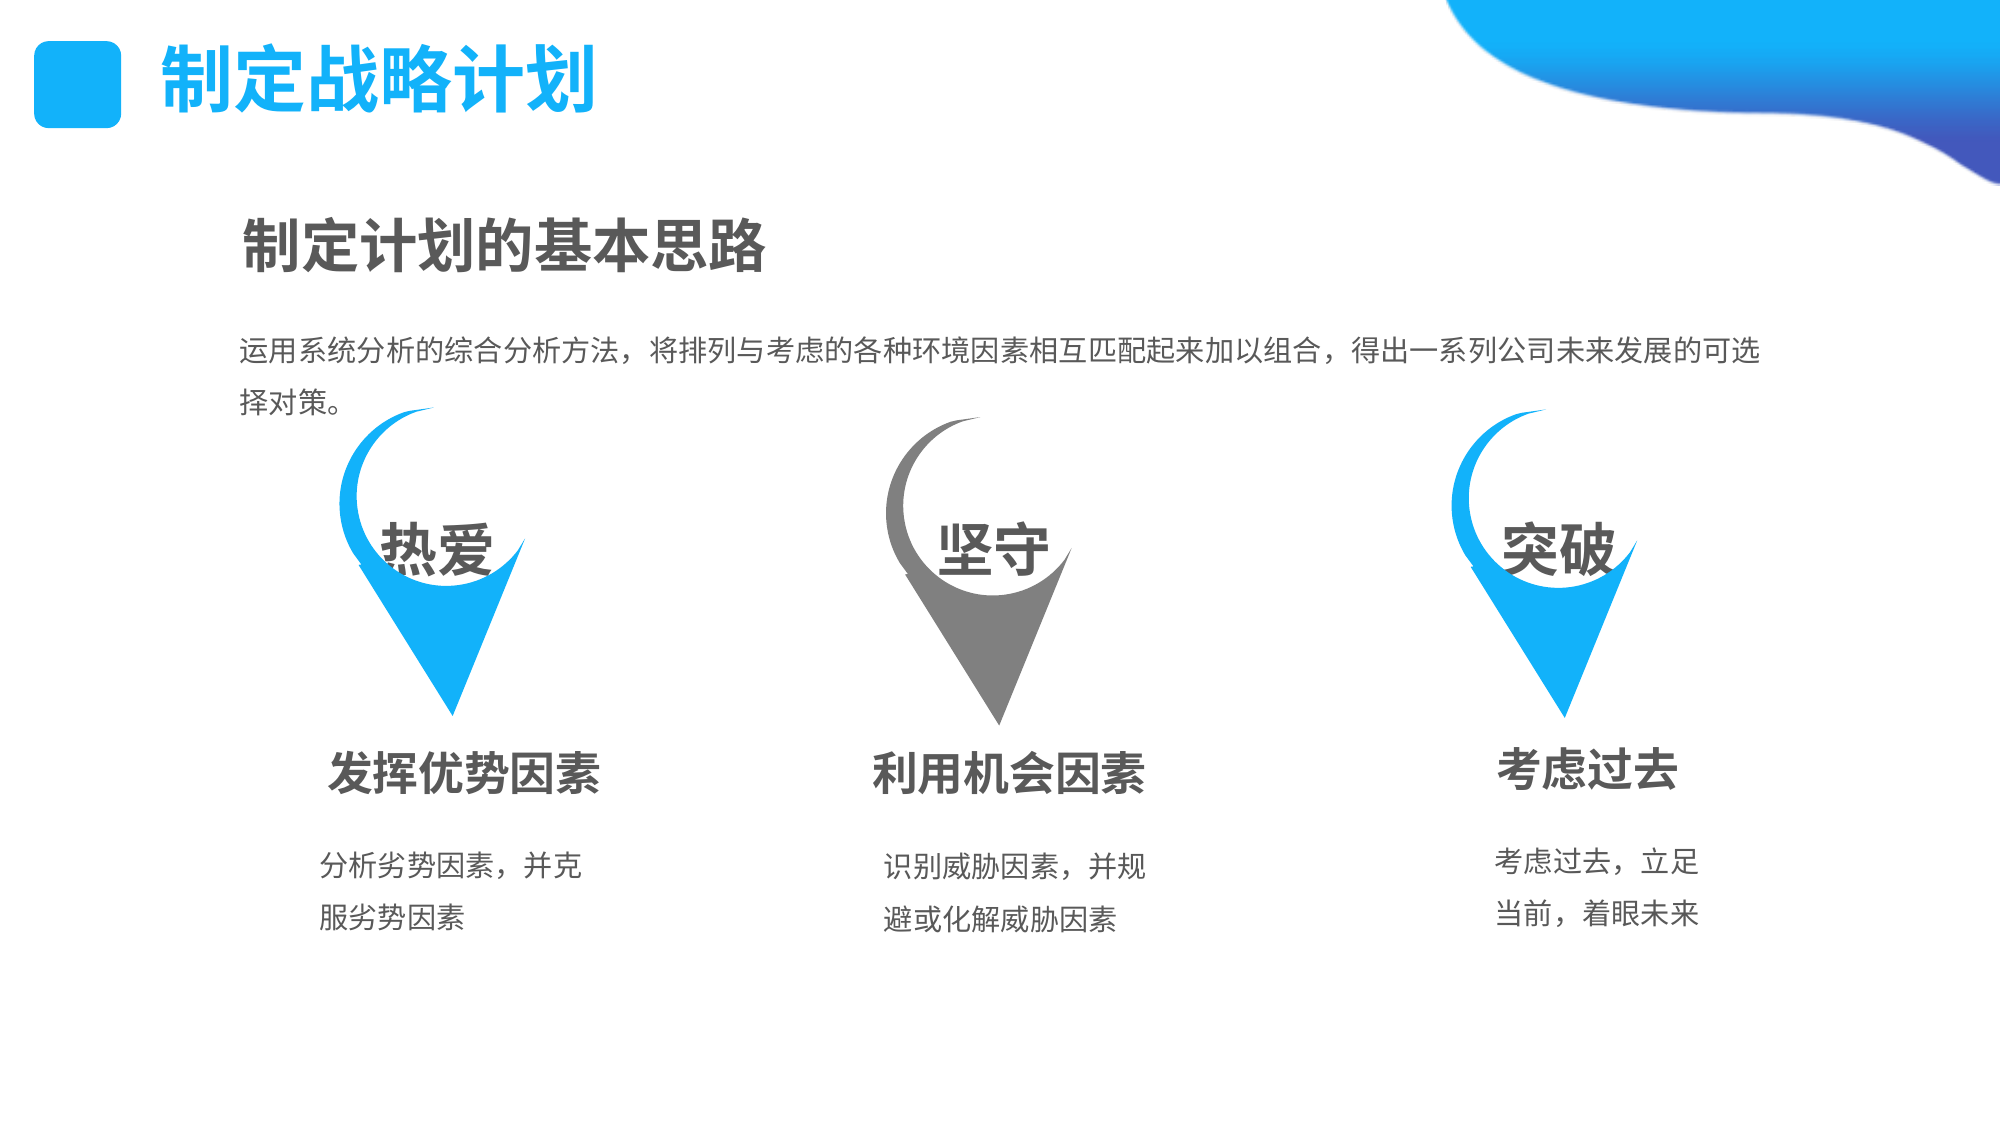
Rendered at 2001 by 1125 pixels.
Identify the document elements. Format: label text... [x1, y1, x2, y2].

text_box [224, 201, 1789, 423]
picture [1445, 0, 2000, 186]
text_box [1459, 410, 1642, 719]
text_box 制定战略计划 [149, 28, 891, 128]
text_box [347, 408, 528, 717]
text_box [894, 417, 1077, 727]
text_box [1479, 732, 1720, 934]
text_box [855, 737, 1178, 940]
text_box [304, 737, 626, 938]
